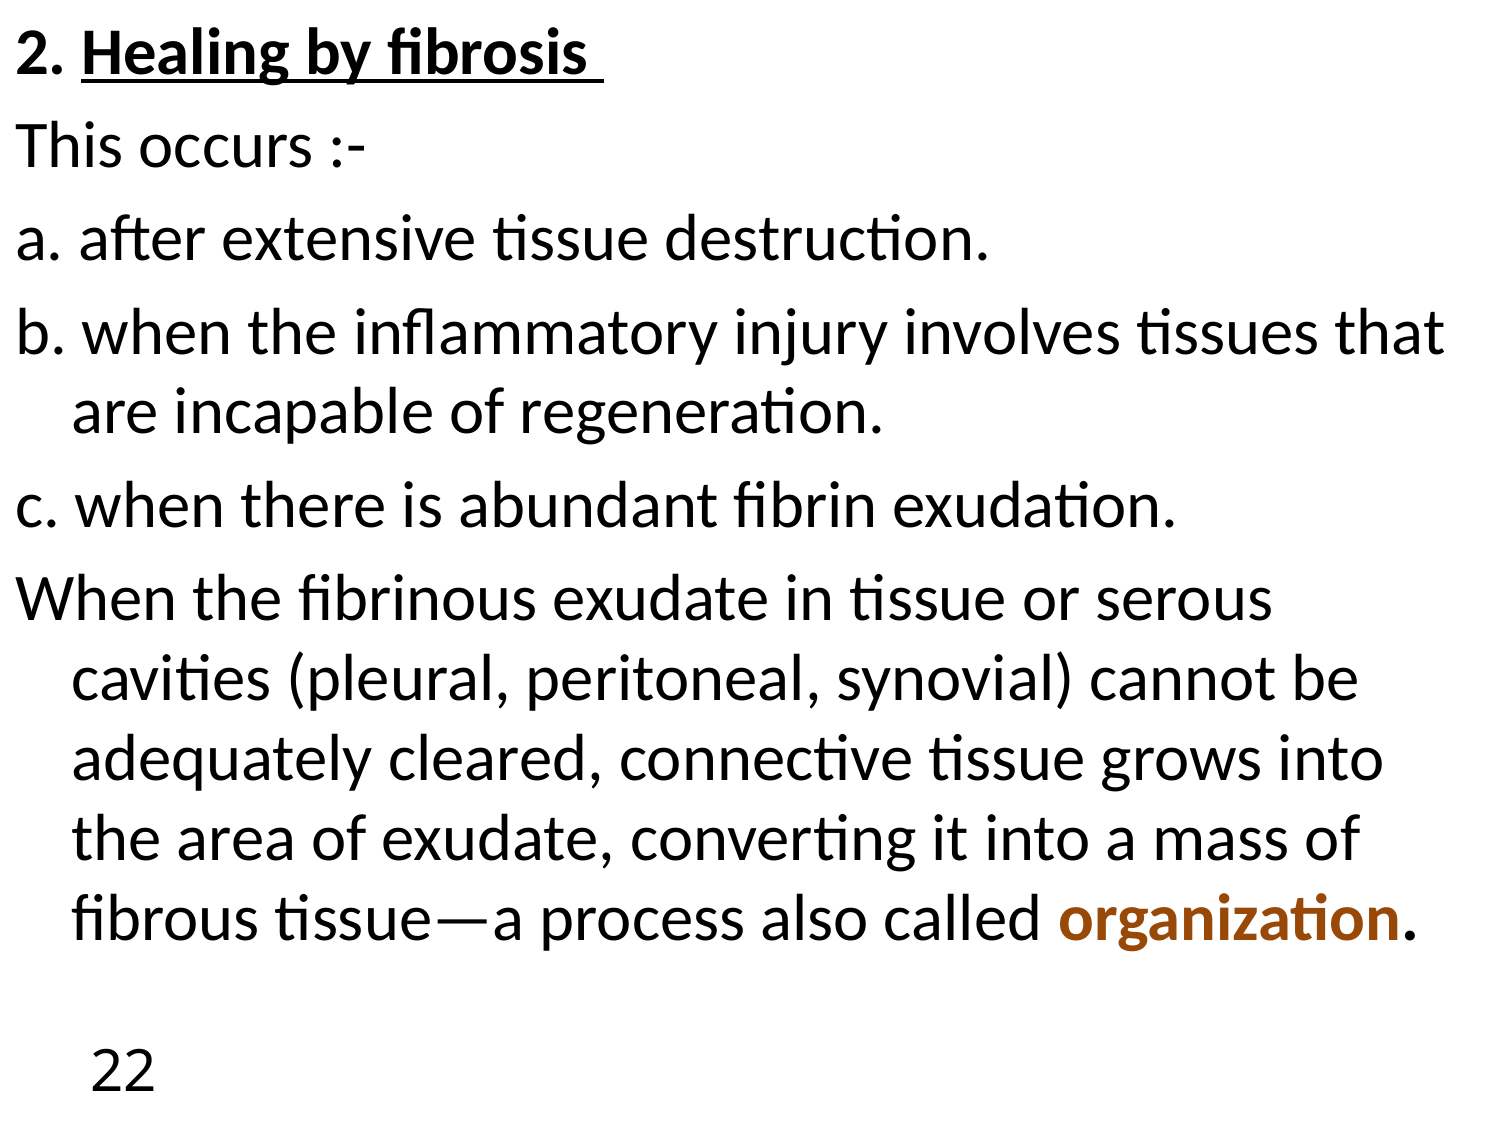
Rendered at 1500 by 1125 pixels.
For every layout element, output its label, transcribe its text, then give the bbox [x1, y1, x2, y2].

slide_number 22 [75, 1042, 425, 1103]
list 2. Healing by fibrosis This occurs :- a. after extensive tissue destruction. b. when the inflammatory injury involves tissues that are incapable of regeneration. c. when there is abundant fibrin exudation. When the fibrinous exudate in tissue or serous cavities (pleural, peritoneal, synovial) cannot be adequately cleared, connective tissue grows into the area of exudate, converting it into a mass of fibrous tissue—a process also called organization. [0, 0, 1500, 1125]
